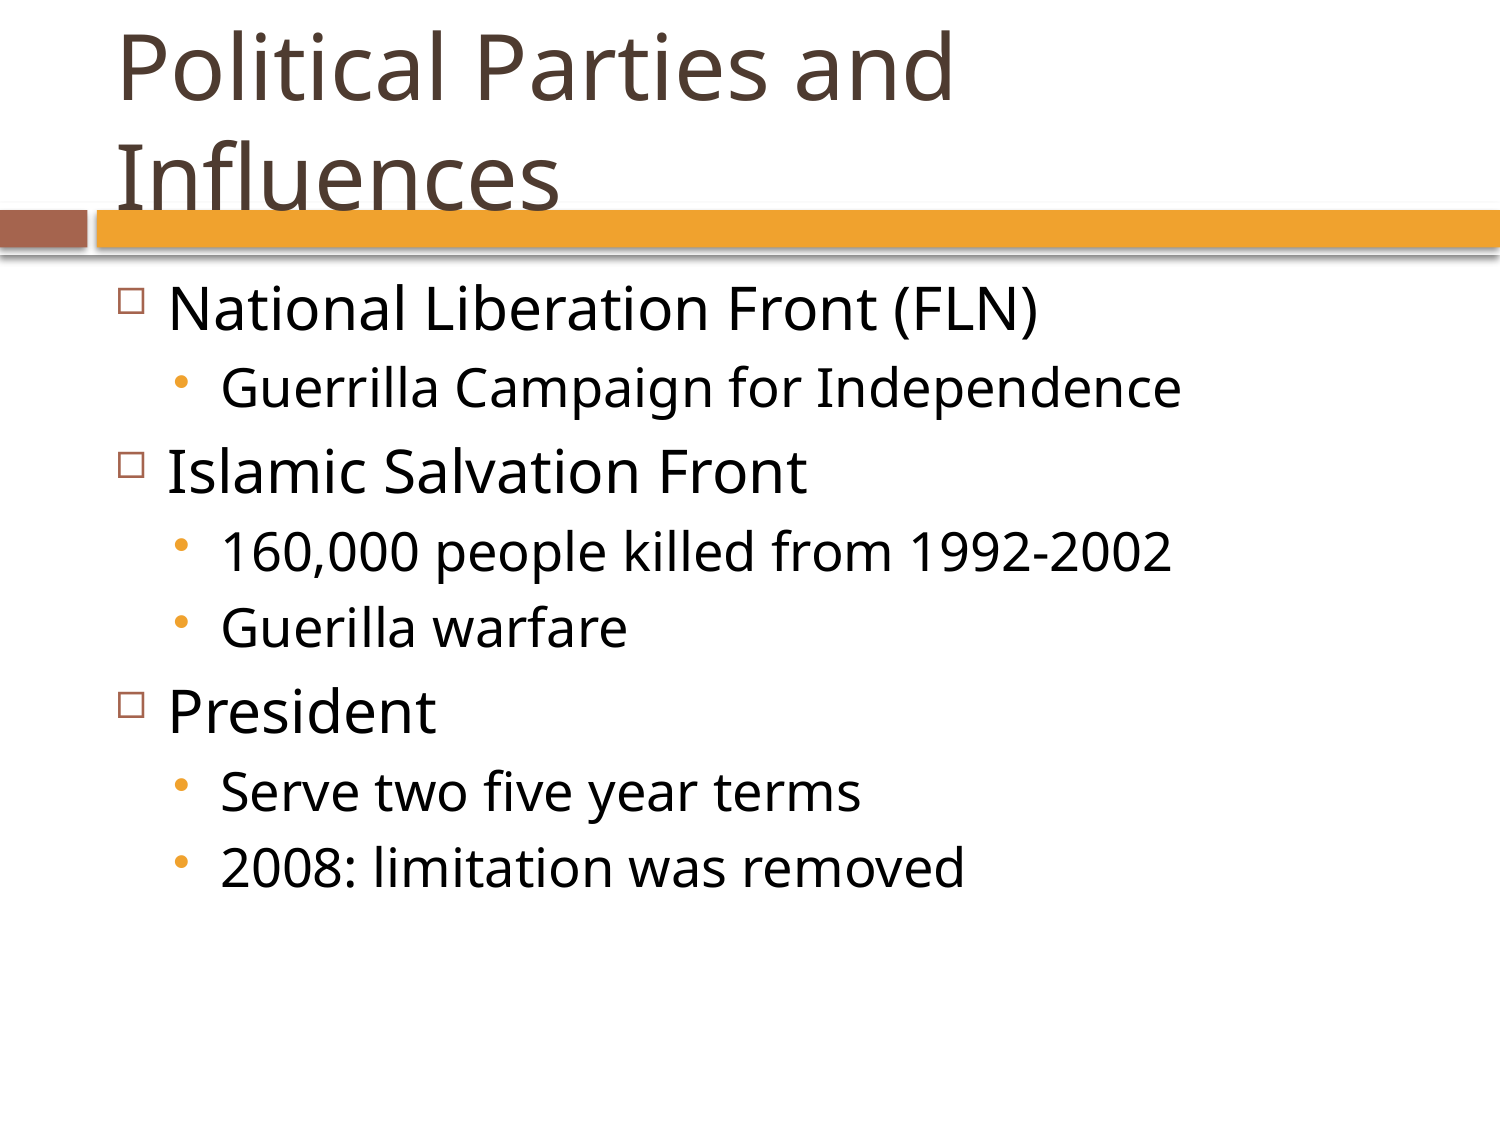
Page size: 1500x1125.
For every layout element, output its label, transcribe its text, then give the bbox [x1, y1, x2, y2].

list National Liberation Front (FLN) Guerrilla Campaign for Independence Islamic Salvation Front 160,000 people killed from 1992-2002 Guerilla warfare President Serve two five year terms 2008: limitation was removed [100, 262, 1438, 1000]
title Political Parties and Influences [100, 37, 1438, 200]
